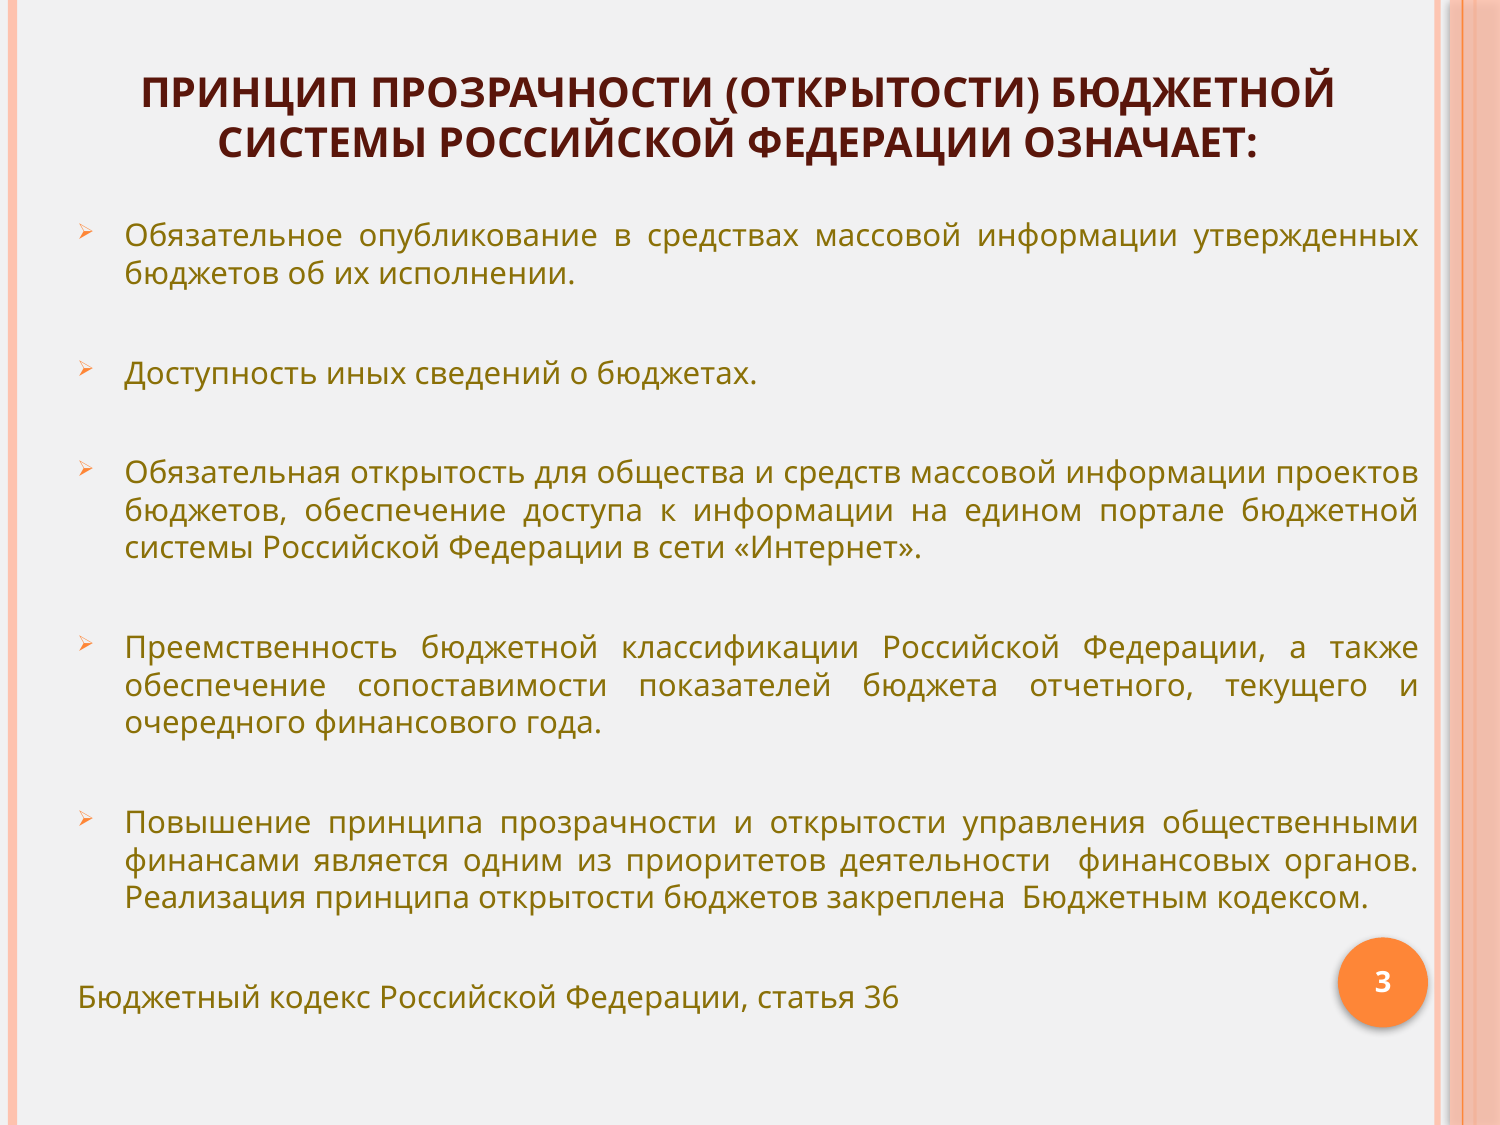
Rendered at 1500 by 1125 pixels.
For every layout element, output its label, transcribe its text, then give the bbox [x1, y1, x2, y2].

slide_number 3 [1333, 940, 1434, 1027]
title Принцип прозрачности (открытости) бюджетной системы Российской Федерации означает: [123, 42, 1353, 173]
list Обязательное опубликование в средствах массовой информации утвержденных бюджетов об их исполнении. Доступность иных сведений о бюджетах. Обязательная открытость для общества и средств массовой информации проектов бюджетов, обеспечение доступа к информации на едином портале бюджетной системы Российской Федерации в сети «Интернет». Преемственность бюджетной классификации Российской Федерации, а также обеспечение сопоставимости показателей бюджета отчетного, текущего и очередного финансового года. Повышение принципа прозрачности и открытости управления общественными финансами является одним из приоритетов деятельности финансовых органов. Реализация принципа открытости бюджетов закреплена Бюджетным кодексом. Бюджетный кодекс Российской Федерации, статья 36 [17, 208, 1436, 1083]
